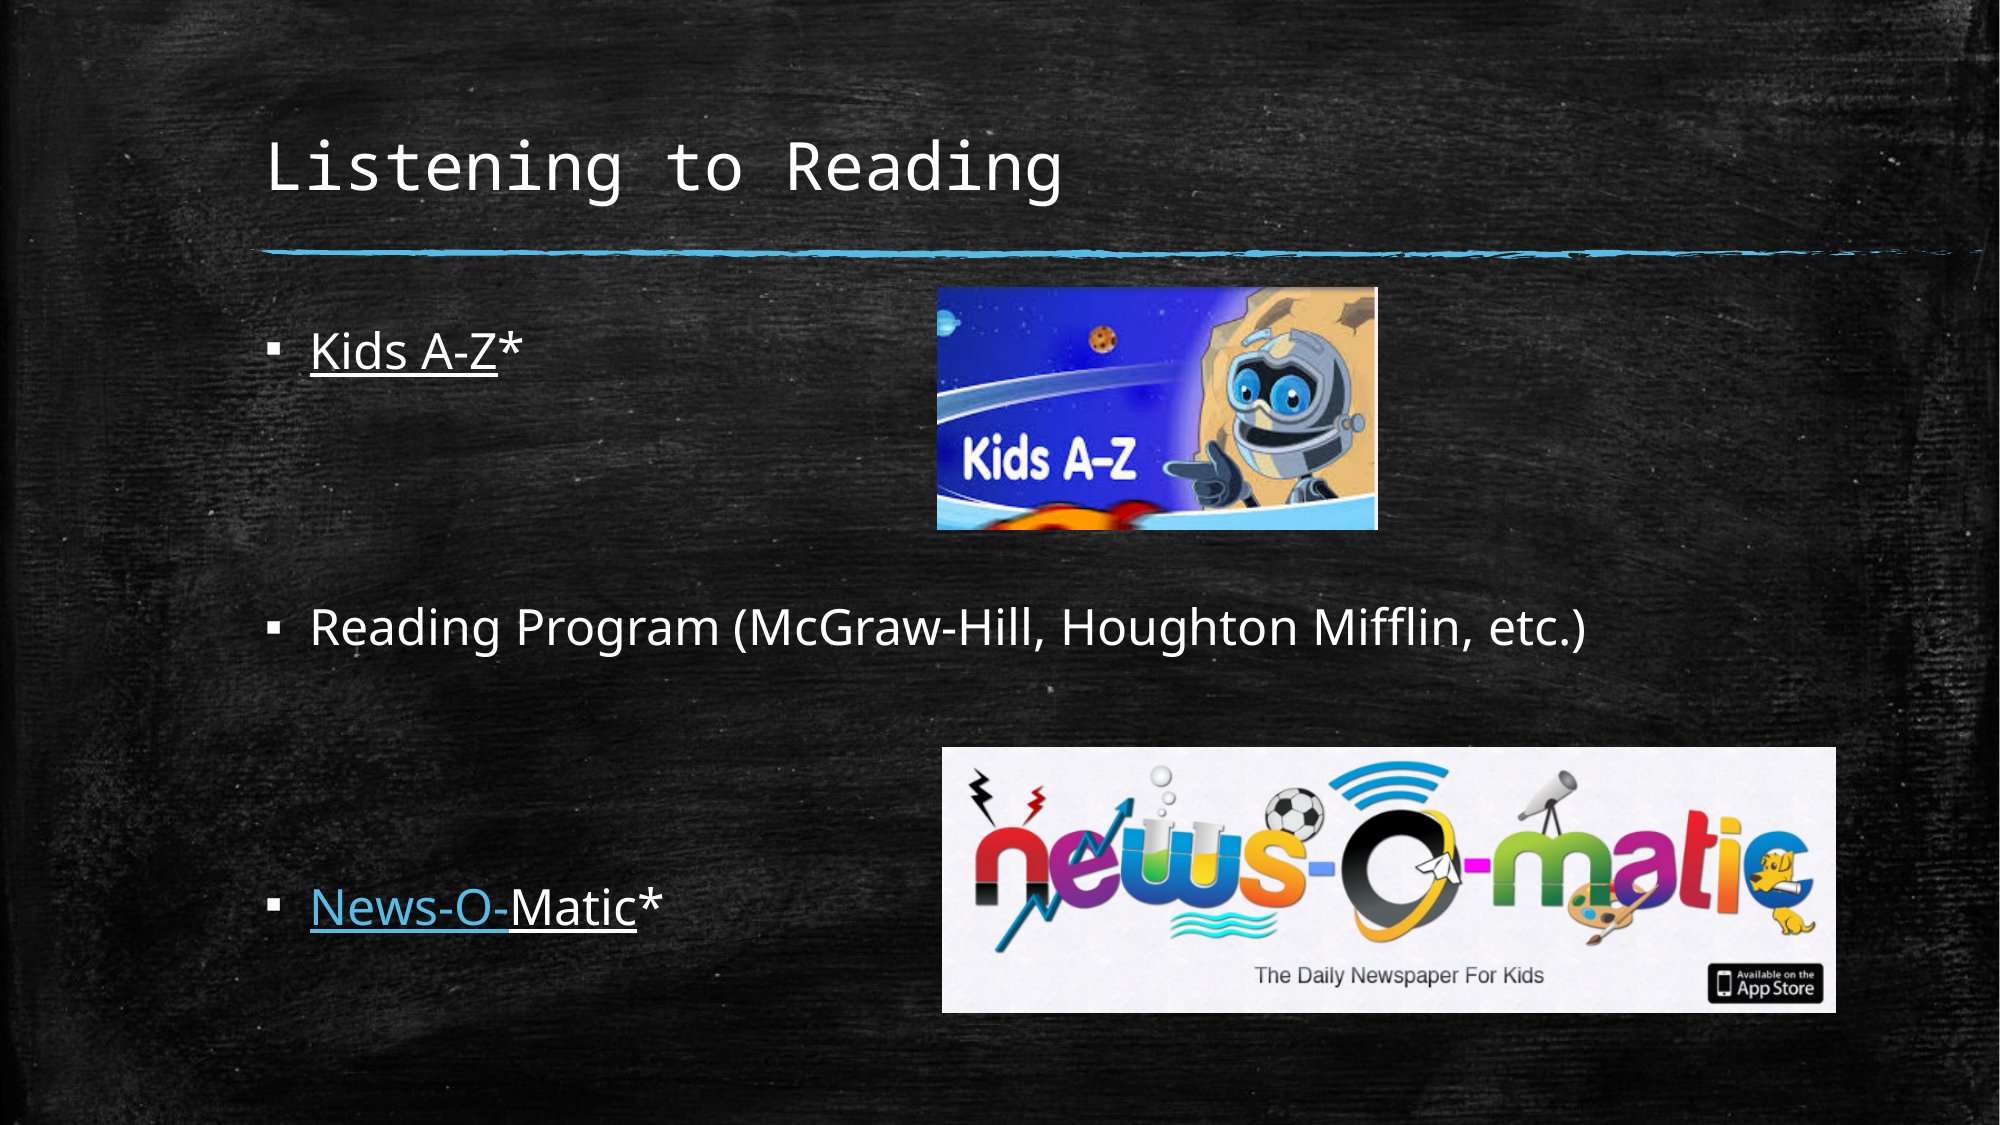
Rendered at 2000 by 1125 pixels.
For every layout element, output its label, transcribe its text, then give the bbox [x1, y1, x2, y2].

title Listening to Reading [249, 45, 1750, 213]
picture [937, 287, 1378, 530]
list Kids A-Z* Reading Program (McGraw-Hill, Houghton Mifflin, etc.) News-O-Matic* [249, 312, 1750, 1013]
picture [942, 747, 1836, 1013]
